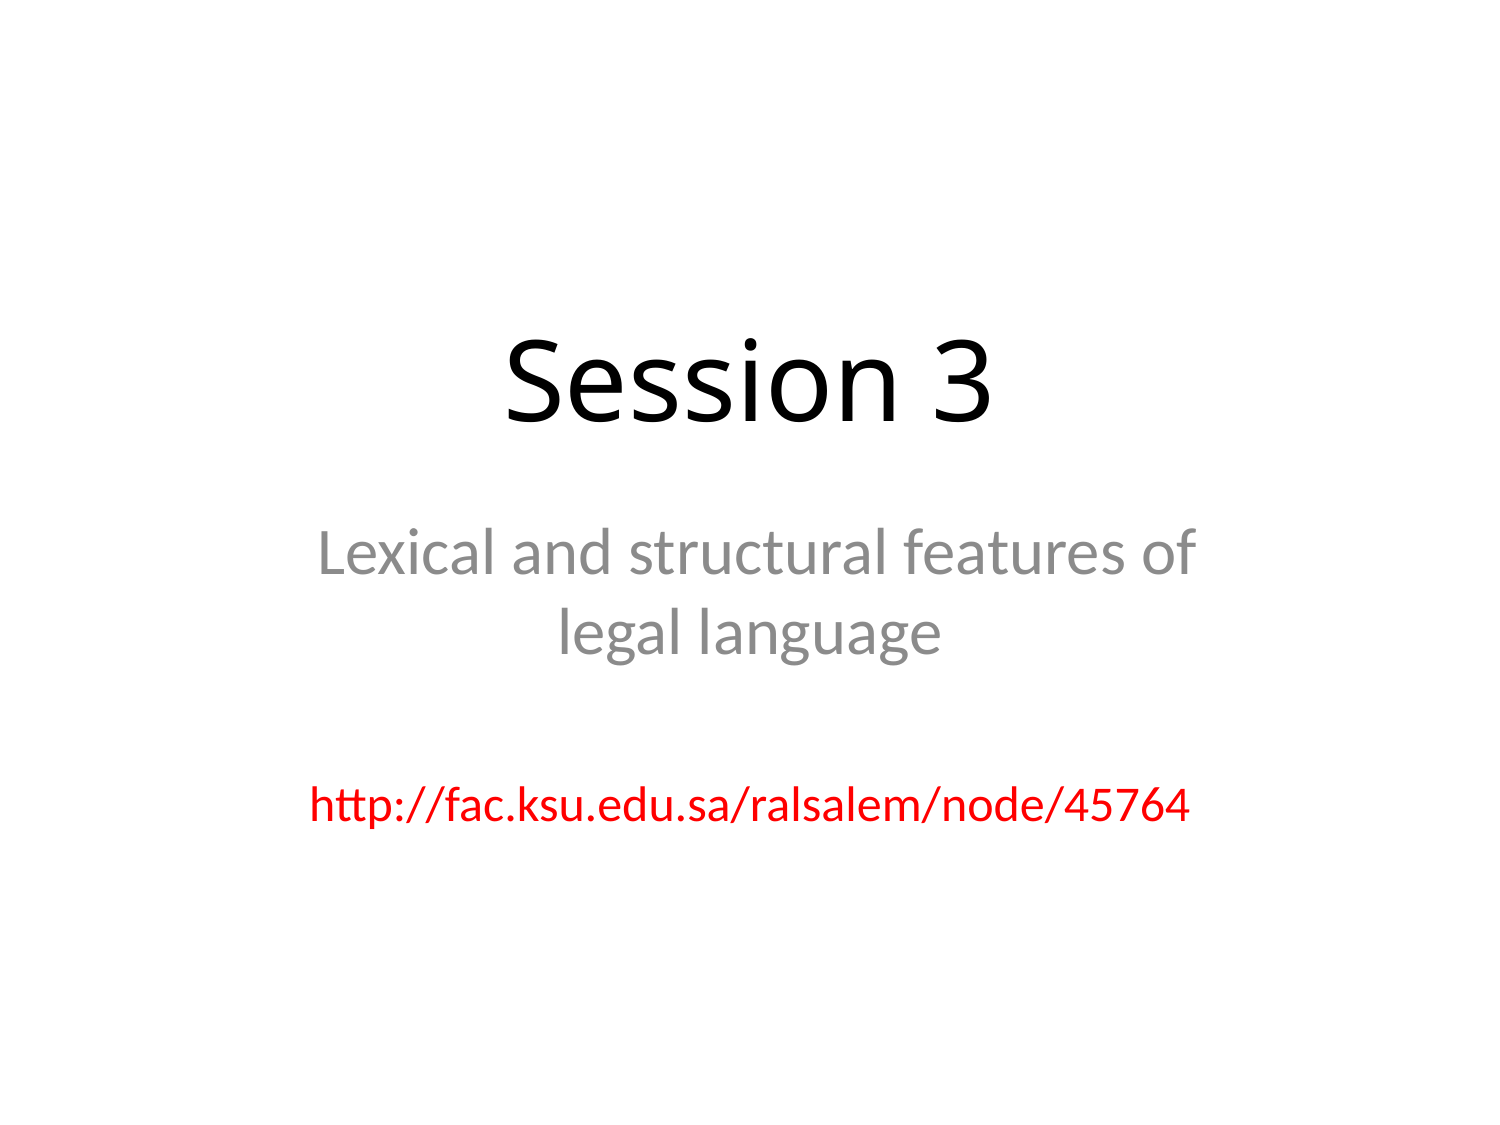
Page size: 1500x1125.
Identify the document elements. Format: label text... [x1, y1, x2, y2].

title Session 3 [112, 162, 1388, 591]
subtitle Lexical and structural features of legal language http://fac.ksu.edu.sa/ralsalem/node/45764 [225, 500, 1275, 925]
